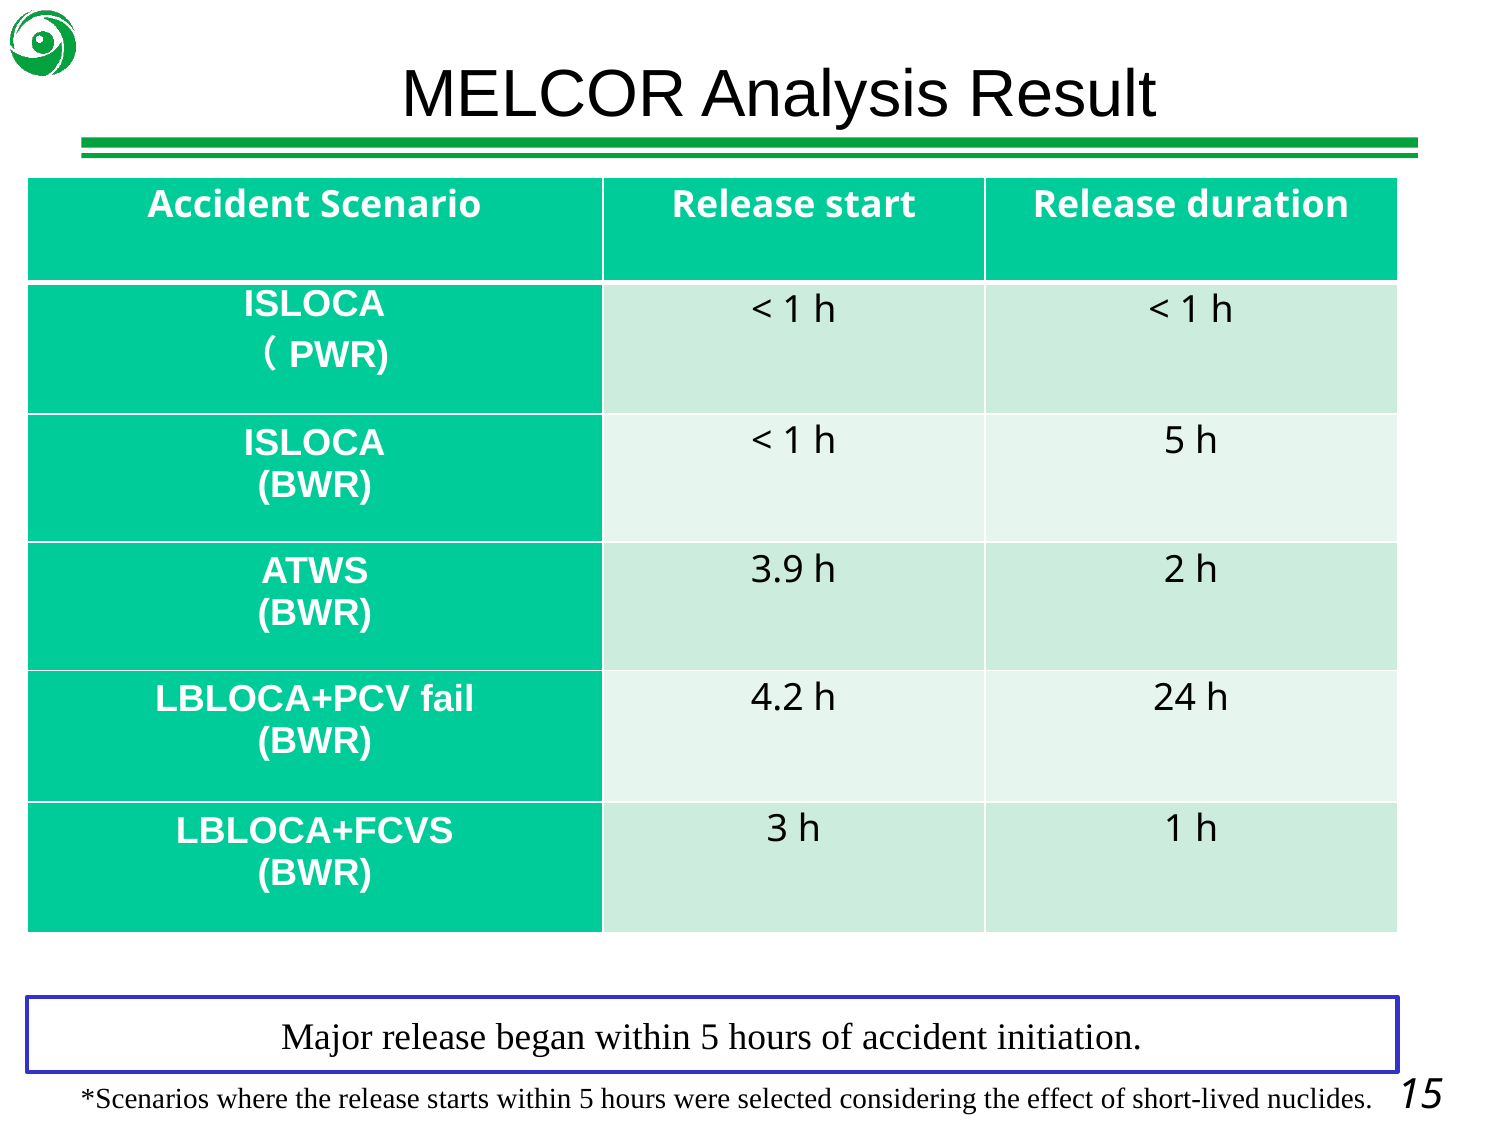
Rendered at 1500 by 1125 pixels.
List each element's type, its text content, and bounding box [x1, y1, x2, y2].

title MELCOR Analysis Result [87, 42, 1472, 138]
table_cell < 1 h [604, 285, 984, 413]
table_cell ISLOCA （PWR) [28, 285, 602, 413]
table_cell 5 h [986, 415, 1397, 541]
table_cell 4.2 h [604, 671, 984, 801]
table_header Release start [604, 178, 984, 280]
table_cell < 1 h [986, 285, 1397, 413]
table_cell 2 h [986, 543, 1397, 670]
table_cell ISLOCA (BWR) [28, 415, 602, 541]
table_cell LBLOCA+FCVS (BWR) [28, 803, 602, 932]
table_cell < 1 h [604, 415, 984, 541]
table_cell LBLOCA+PCV fail (BWR) [28, 671, 602, 801]
table_cell ATWS (BWR) [28, 543, 602, 670]
table_cell 3.9 h [604, 543, 984, 670]
table_cell 24 h [986, 671, 1397, 801]
table_header Release duration [986, 178, 1397, 280]
table_cell 1 h [986, 803, 1397, 932]
picture [0, 0, 88, 88]
text_box Major release began within 5 hours of accident initiation. [25, 995, 1400, 1074]
table_cell 3 h [604, 803, 984, 932]
table_header Accident Scenario [28, 178, 602, 280]
text_box *Scenarios where the release starts within 5 hours were selected considering the effect of short-lived nuclides. [65, 1072, 1398, 1122]
